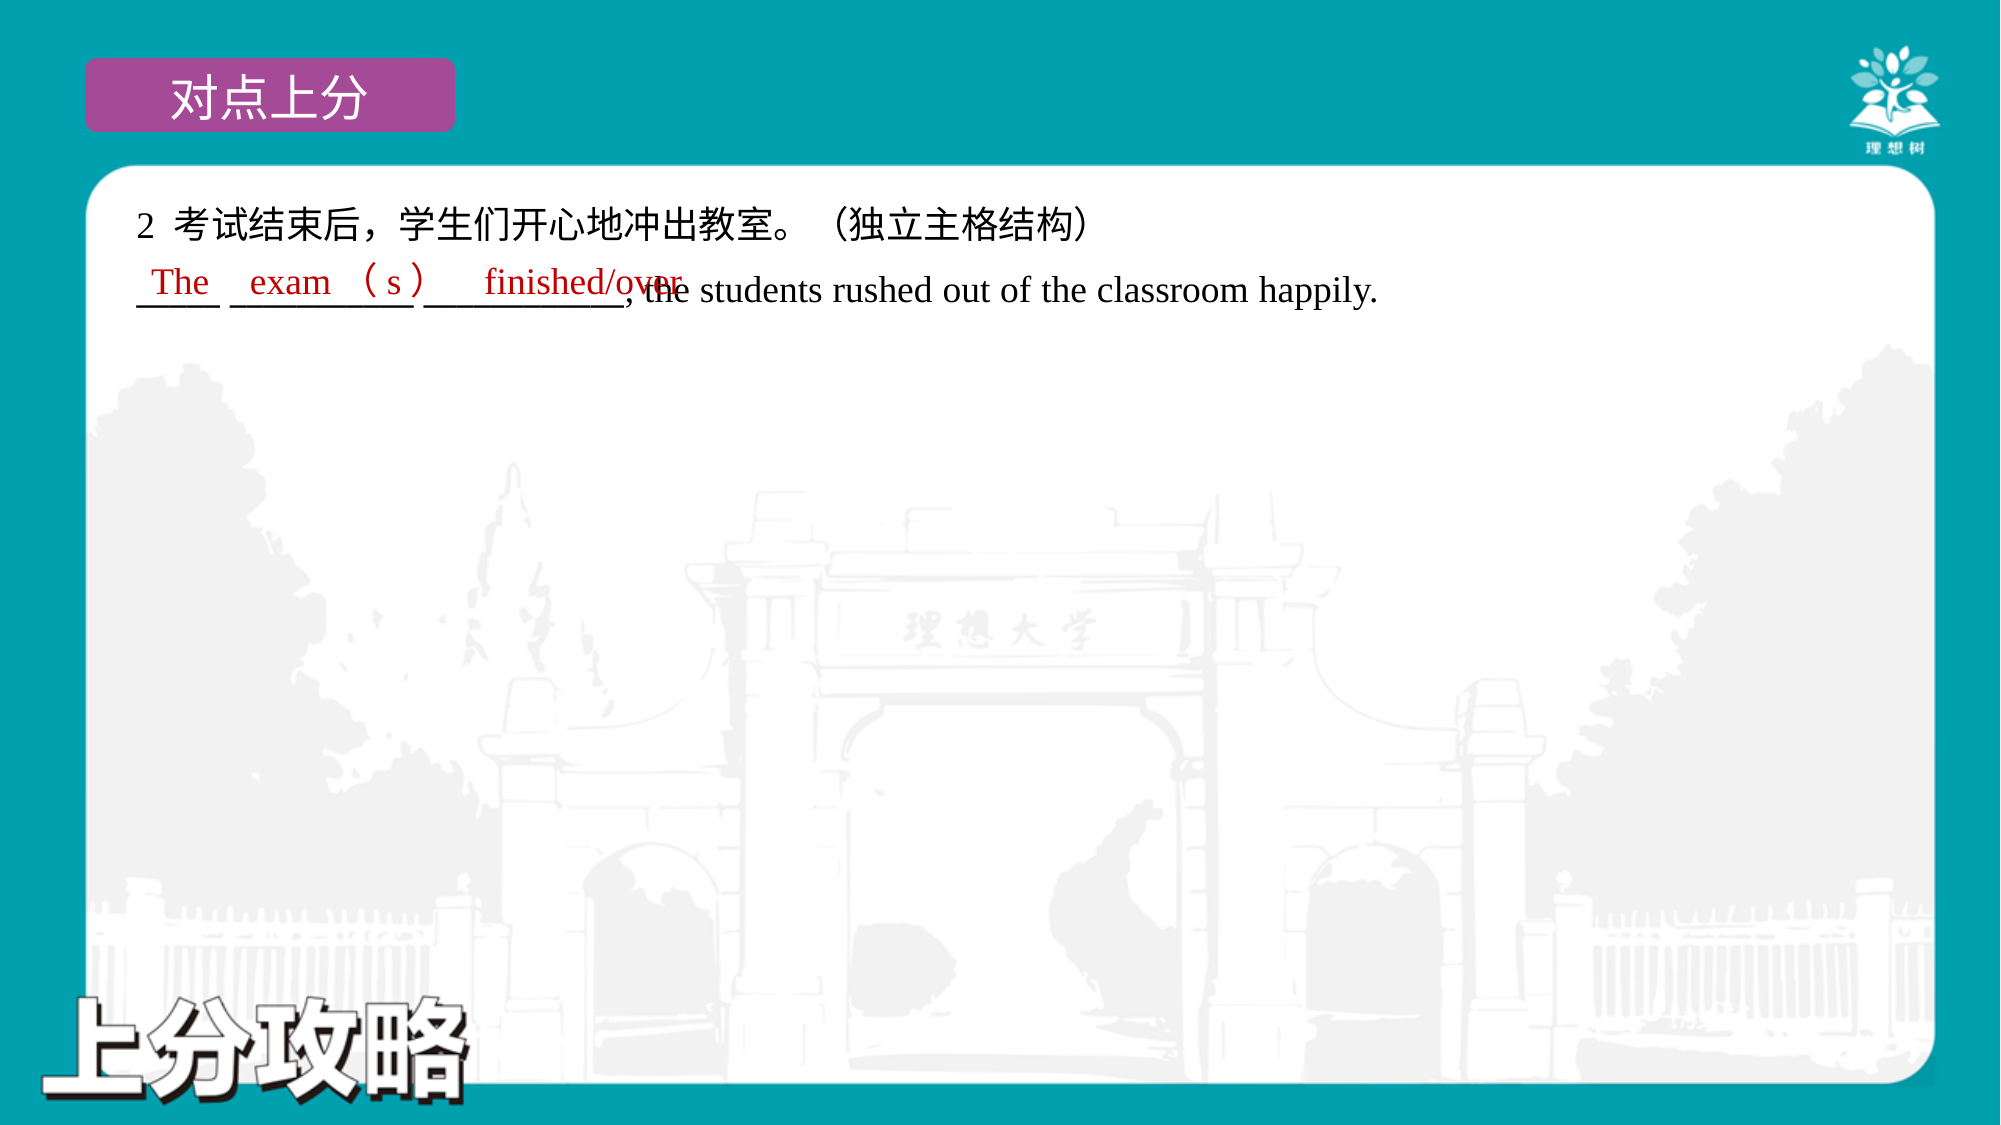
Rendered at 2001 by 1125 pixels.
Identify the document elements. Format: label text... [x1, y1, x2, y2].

text_box finished/over [470, 237, 696, 296]
picture [0, 0, 2000, 1125]
text_box 2 考试结束后，学生们开心地冲出教室。（独立主格结构） _____ ___________ ____________, the students rushed out of the classroom happily. [136, 177, 1865, 304]
text_box exam（s） [249, 237, 448, 295]
text_box The [137, 237, 224, 296]
